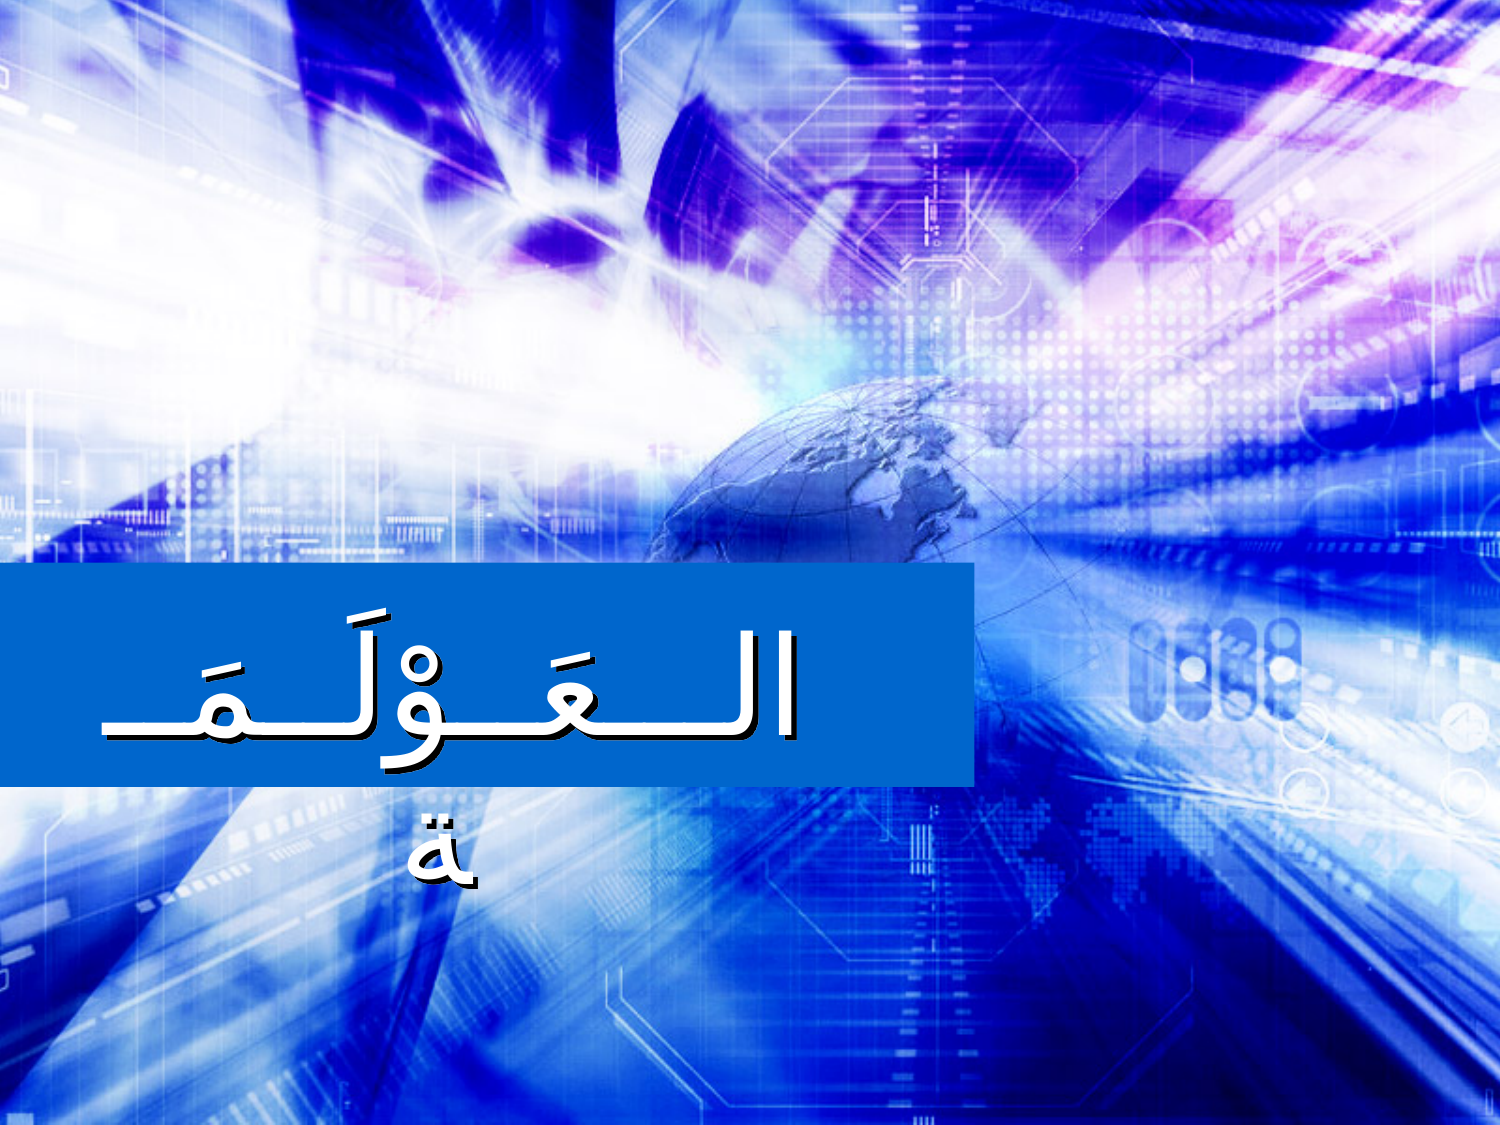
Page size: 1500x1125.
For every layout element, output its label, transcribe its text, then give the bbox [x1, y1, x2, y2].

title [430, 573, 1294, 712]
picture [0, 0, 1500, 1125]
subtitle الـــعَــوْلَــمَــة [88, 609, 822, 692]
